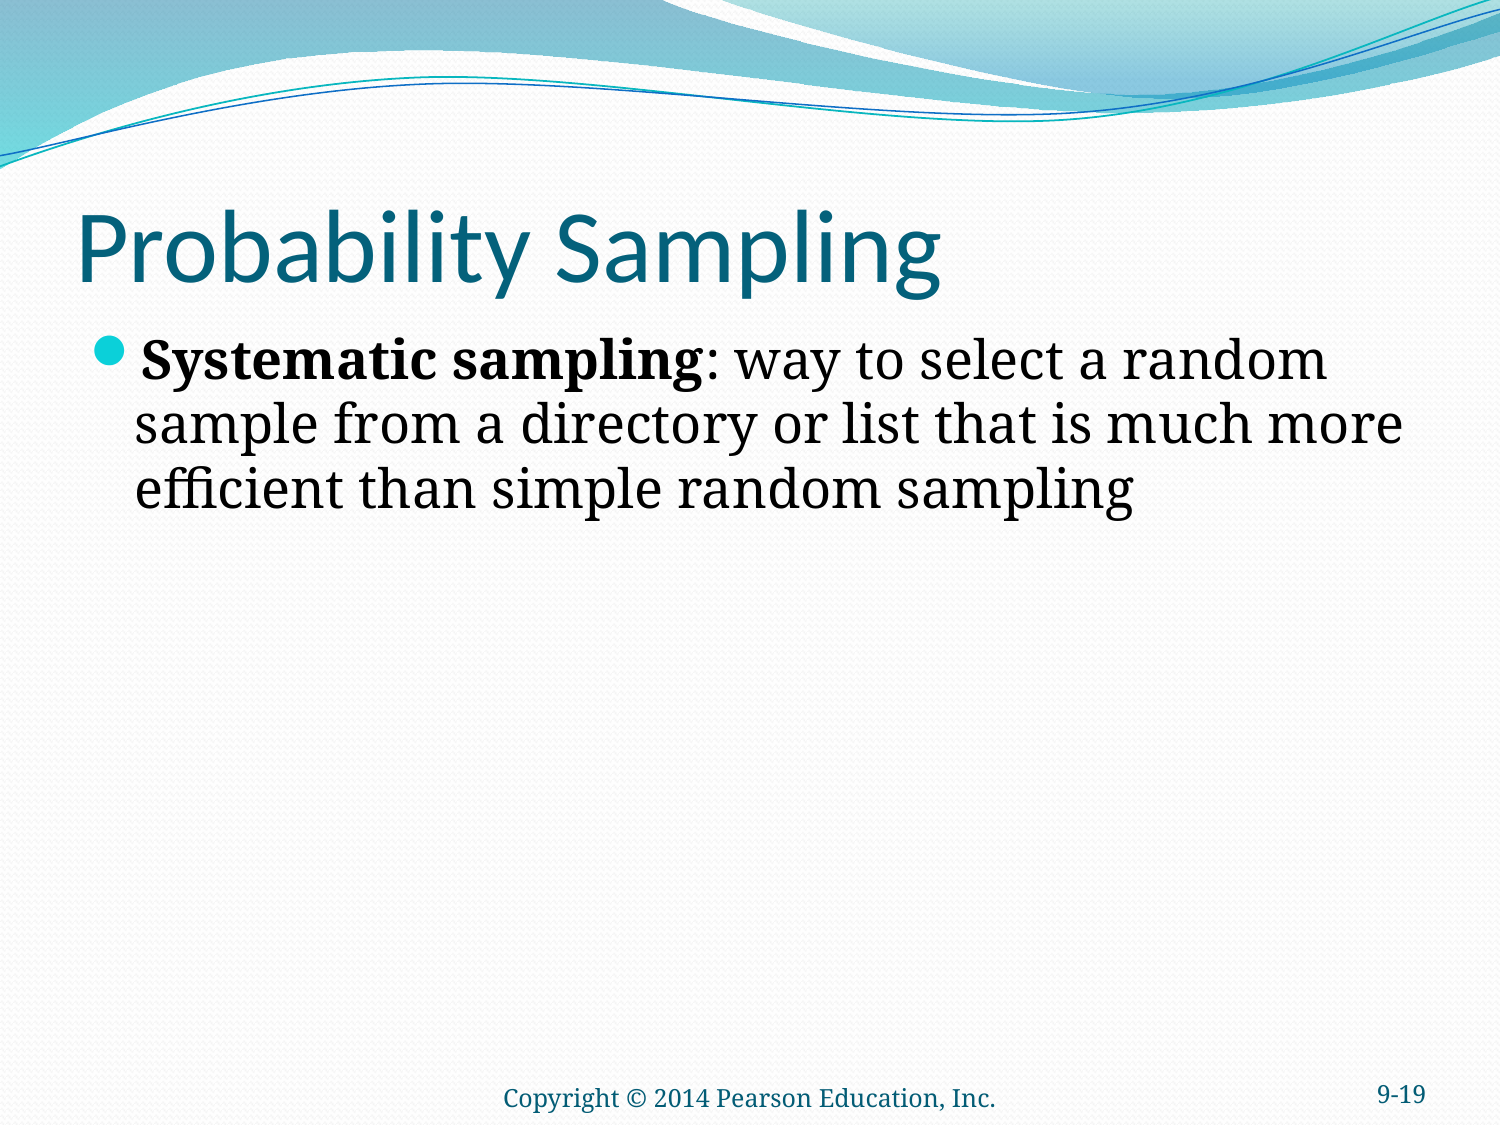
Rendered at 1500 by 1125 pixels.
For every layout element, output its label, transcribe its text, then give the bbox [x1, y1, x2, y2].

list Systematic sampling: way to select a random sample from a directory or list that is much more efficient than simple random sampling [74, 317, 1426, 1038]
title Probability Sampling [74, 115, 1426, 304]
